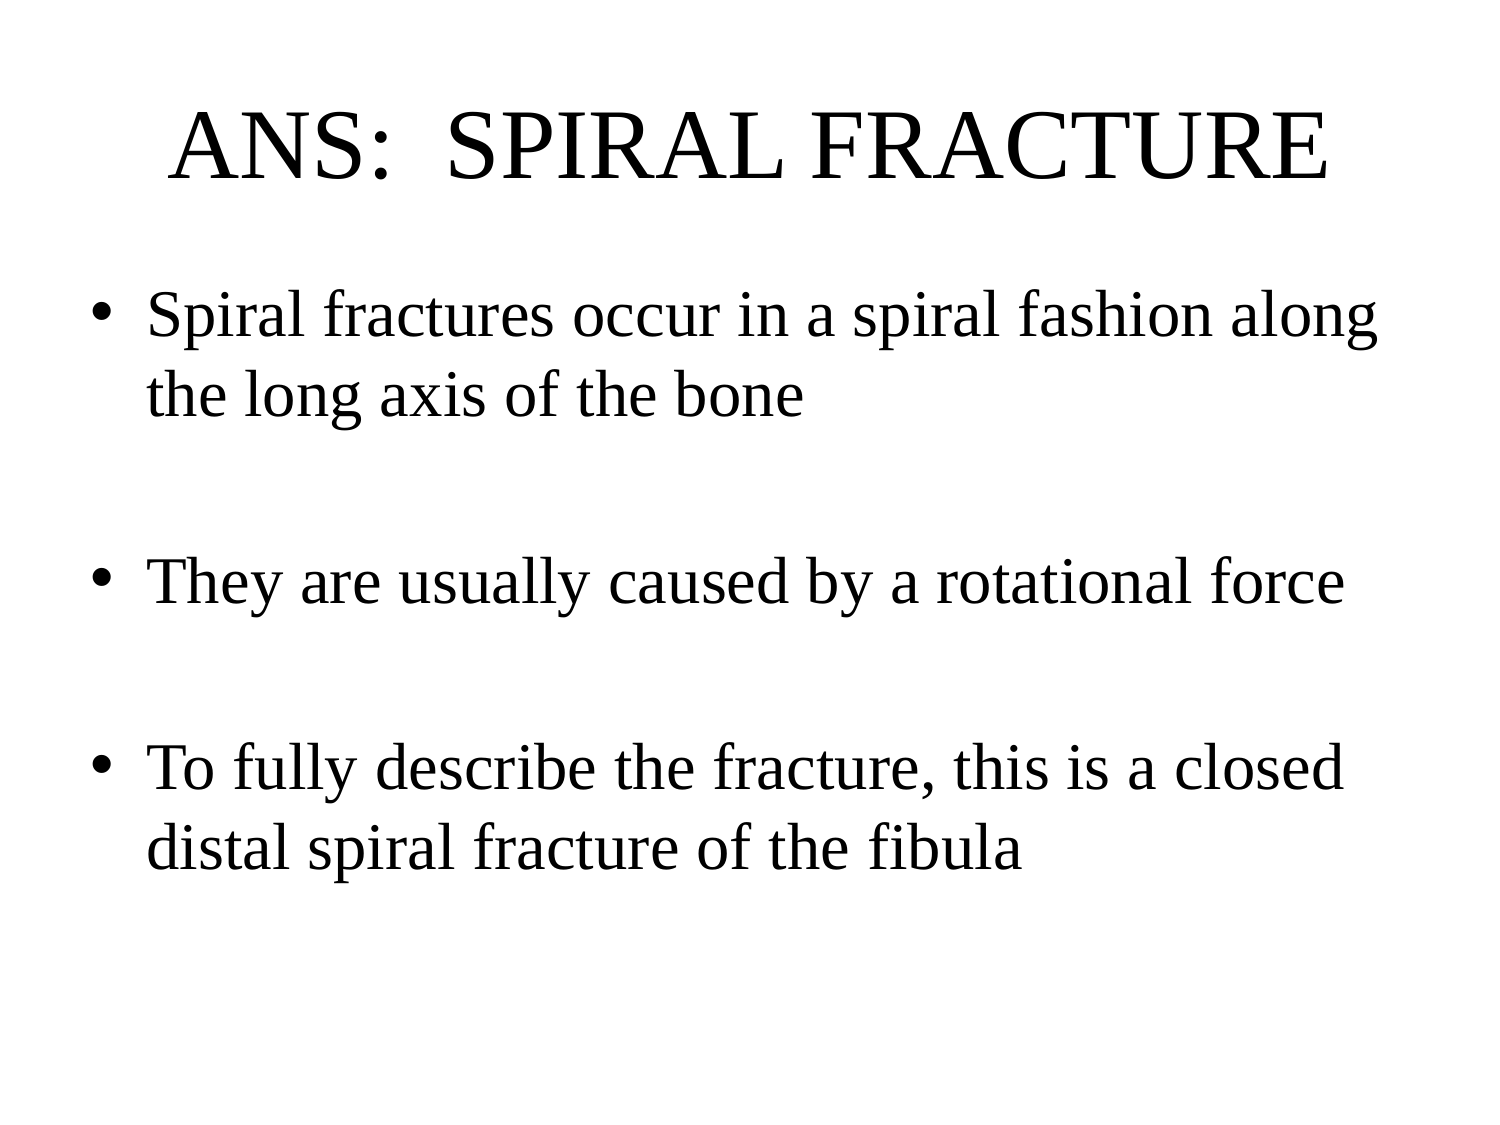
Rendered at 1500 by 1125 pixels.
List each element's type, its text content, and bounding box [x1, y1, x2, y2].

title ANS: SPIRAL FRACTURE [75, 45, 1425, 233]
list Spiral fractures occur in a spiral fashion along the long axis of the bone They are usually caused by a rotational force To fully describe the fracture, this is a closed distal spiral fracture of the fibula [75, 262, 1425, 1005]
